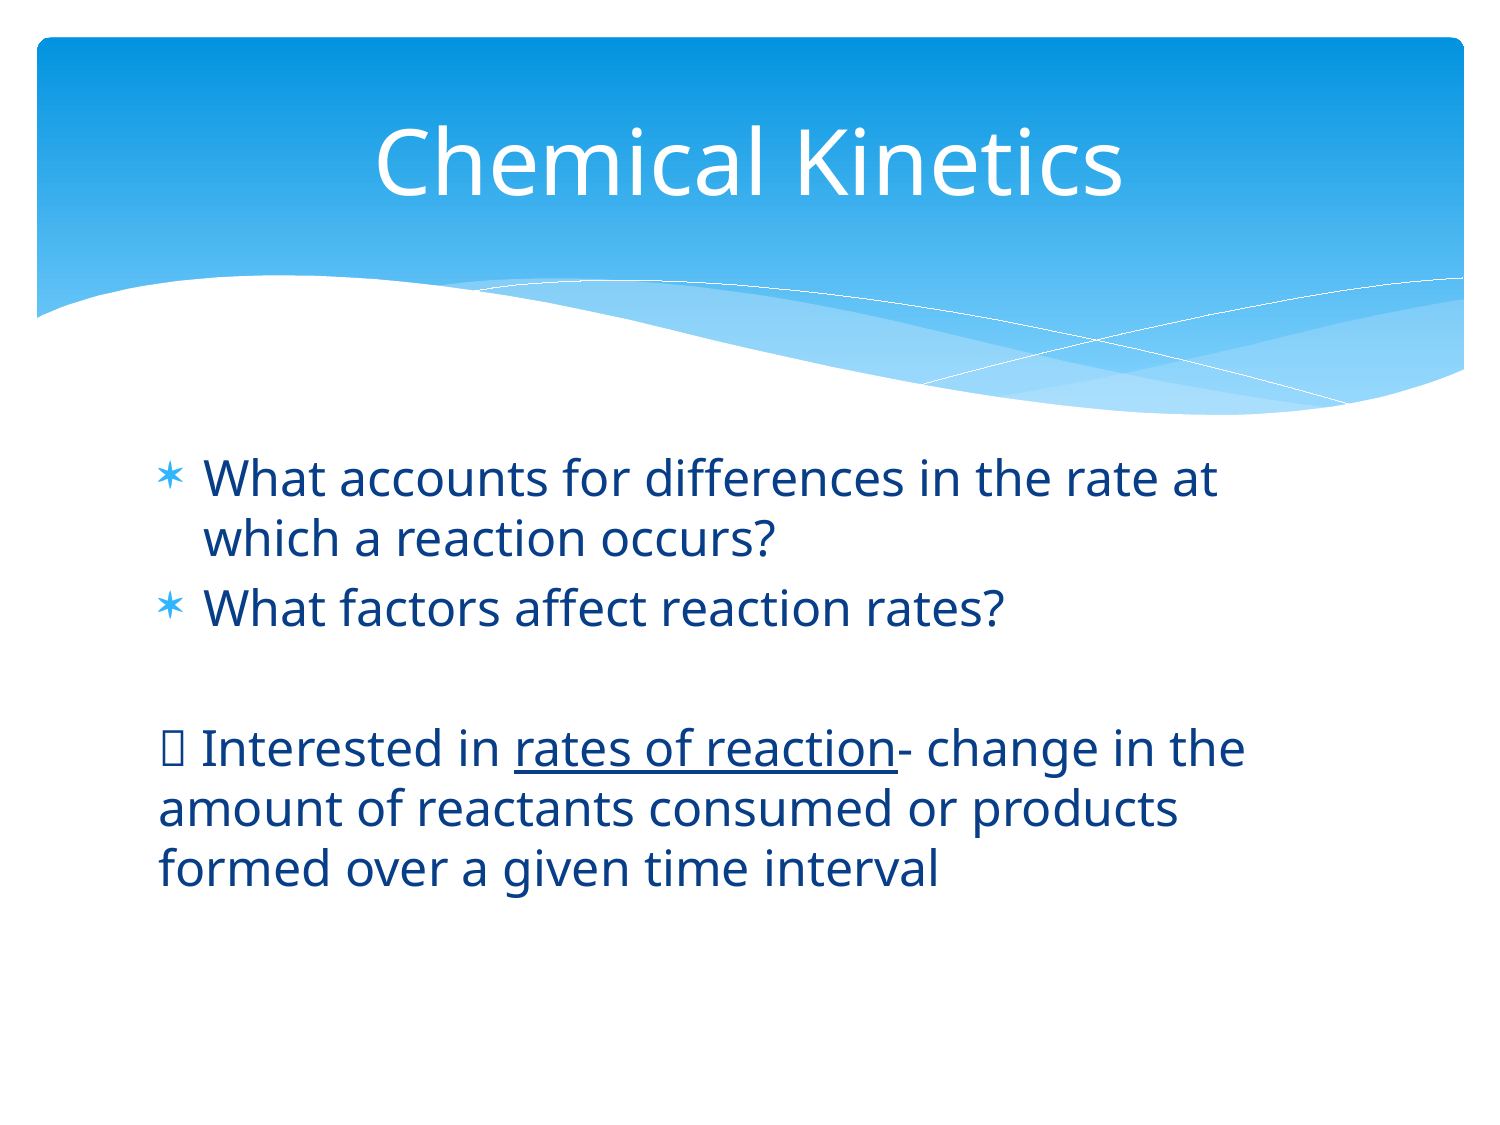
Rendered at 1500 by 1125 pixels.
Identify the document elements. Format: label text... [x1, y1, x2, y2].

title Chemical Kinetics [75, 55, 1425, 261]
list What accounts for differences in the rate at which a reaction occurs? What factors affect reaction rates?  Interested in rates of reaction- change in the amount of reactants consumed or products formed over a given time interval [143, 438, 1359, 1005]
